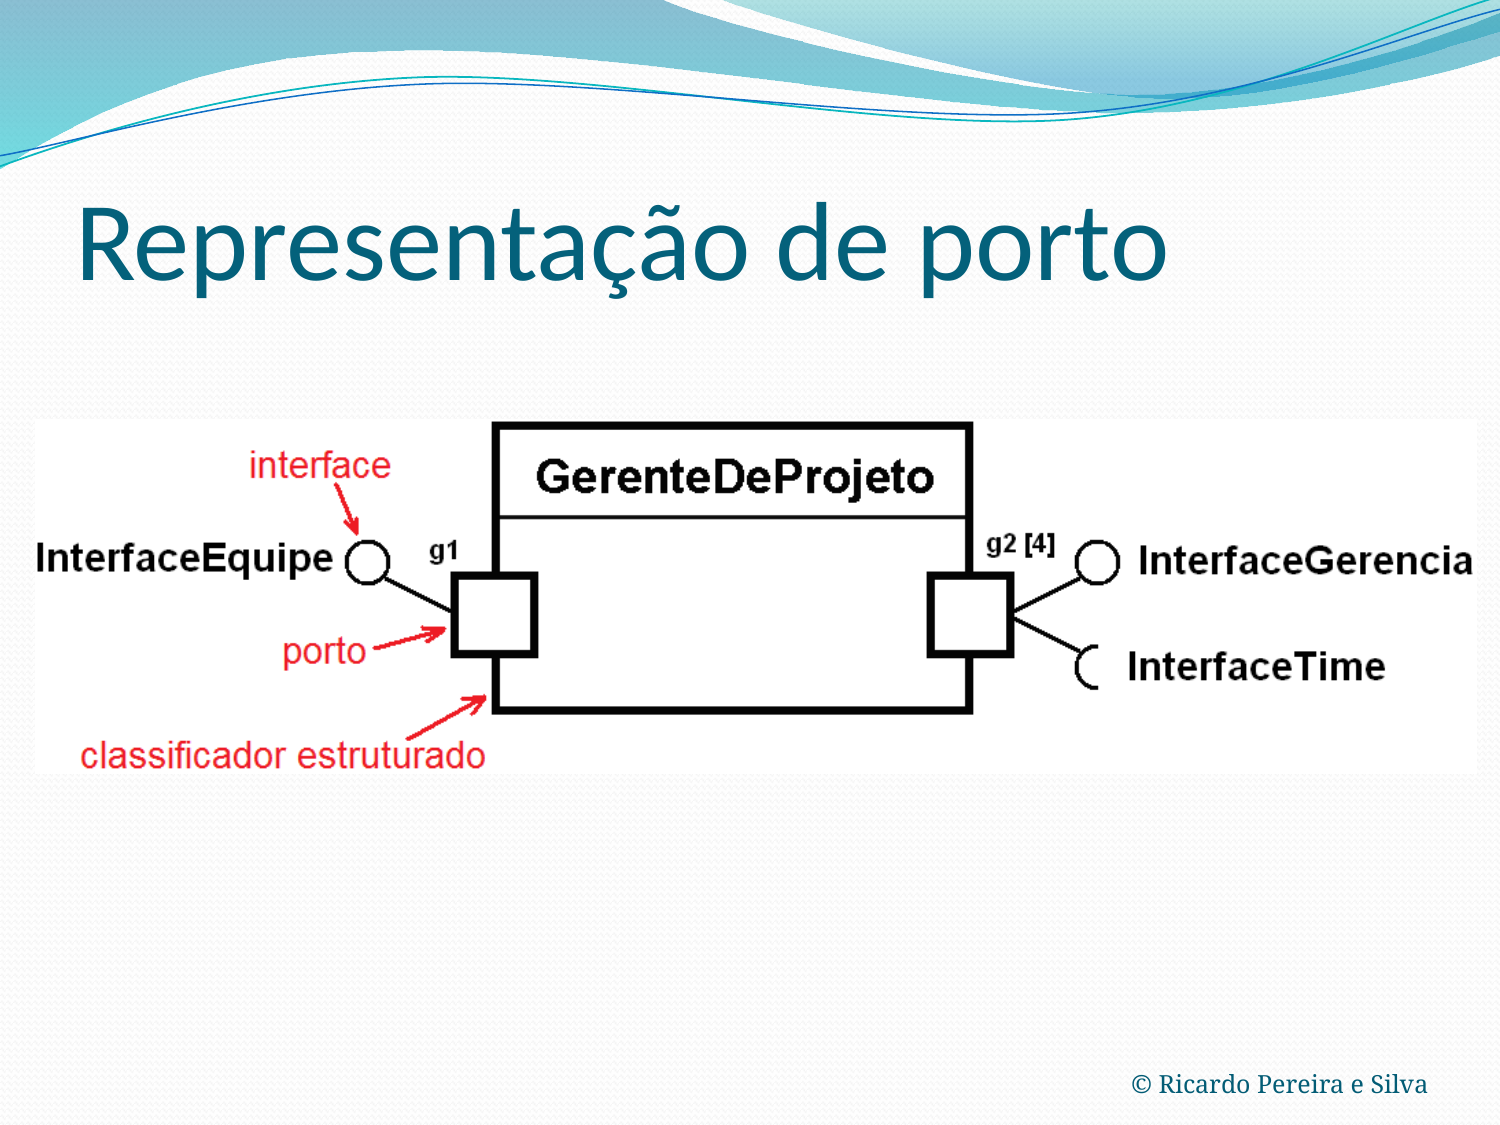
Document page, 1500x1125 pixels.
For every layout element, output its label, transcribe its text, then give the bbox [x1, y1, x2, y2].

footer © Ricardo Pereira e Silva [1101, 1042, 1429, 1103]
picture [34, 419, 1478, 774]
title Representação de porto [75, 115, 1425, 303]
